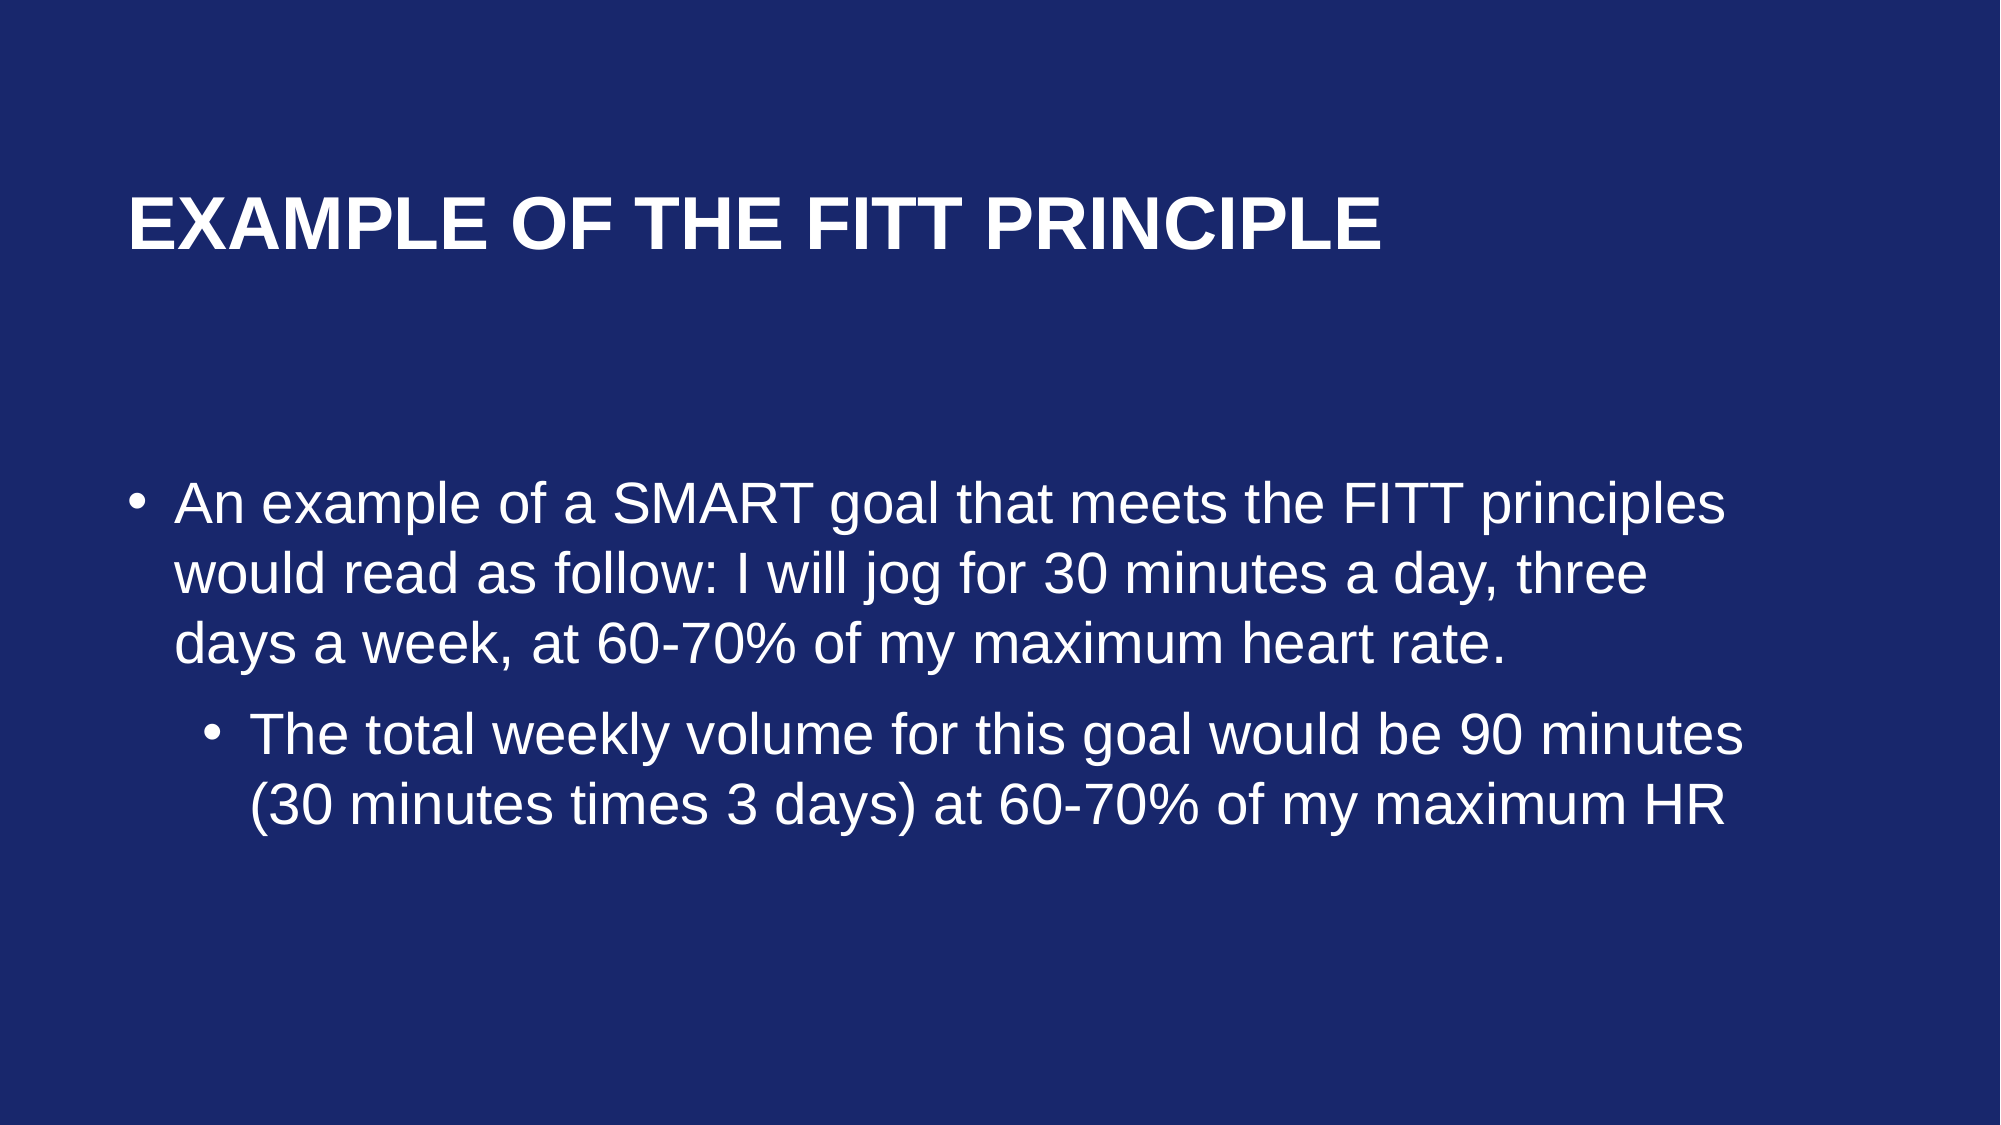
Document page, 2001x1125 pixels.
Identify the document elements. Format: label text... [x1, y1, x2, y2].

title Example of the FITT Principle [112, 99, 1775, 339]
list An example of a SMART goal that meets the FITT principles would read as follow: I will jog for 30 minutes a day, three days a week, at 60-70% of my maximum heart rate. The total weekly volume for this goal would be 90 minutes (30 minutes times 3 days) at 60-70% of my maximum HR [112, 351, 1775, 950]
